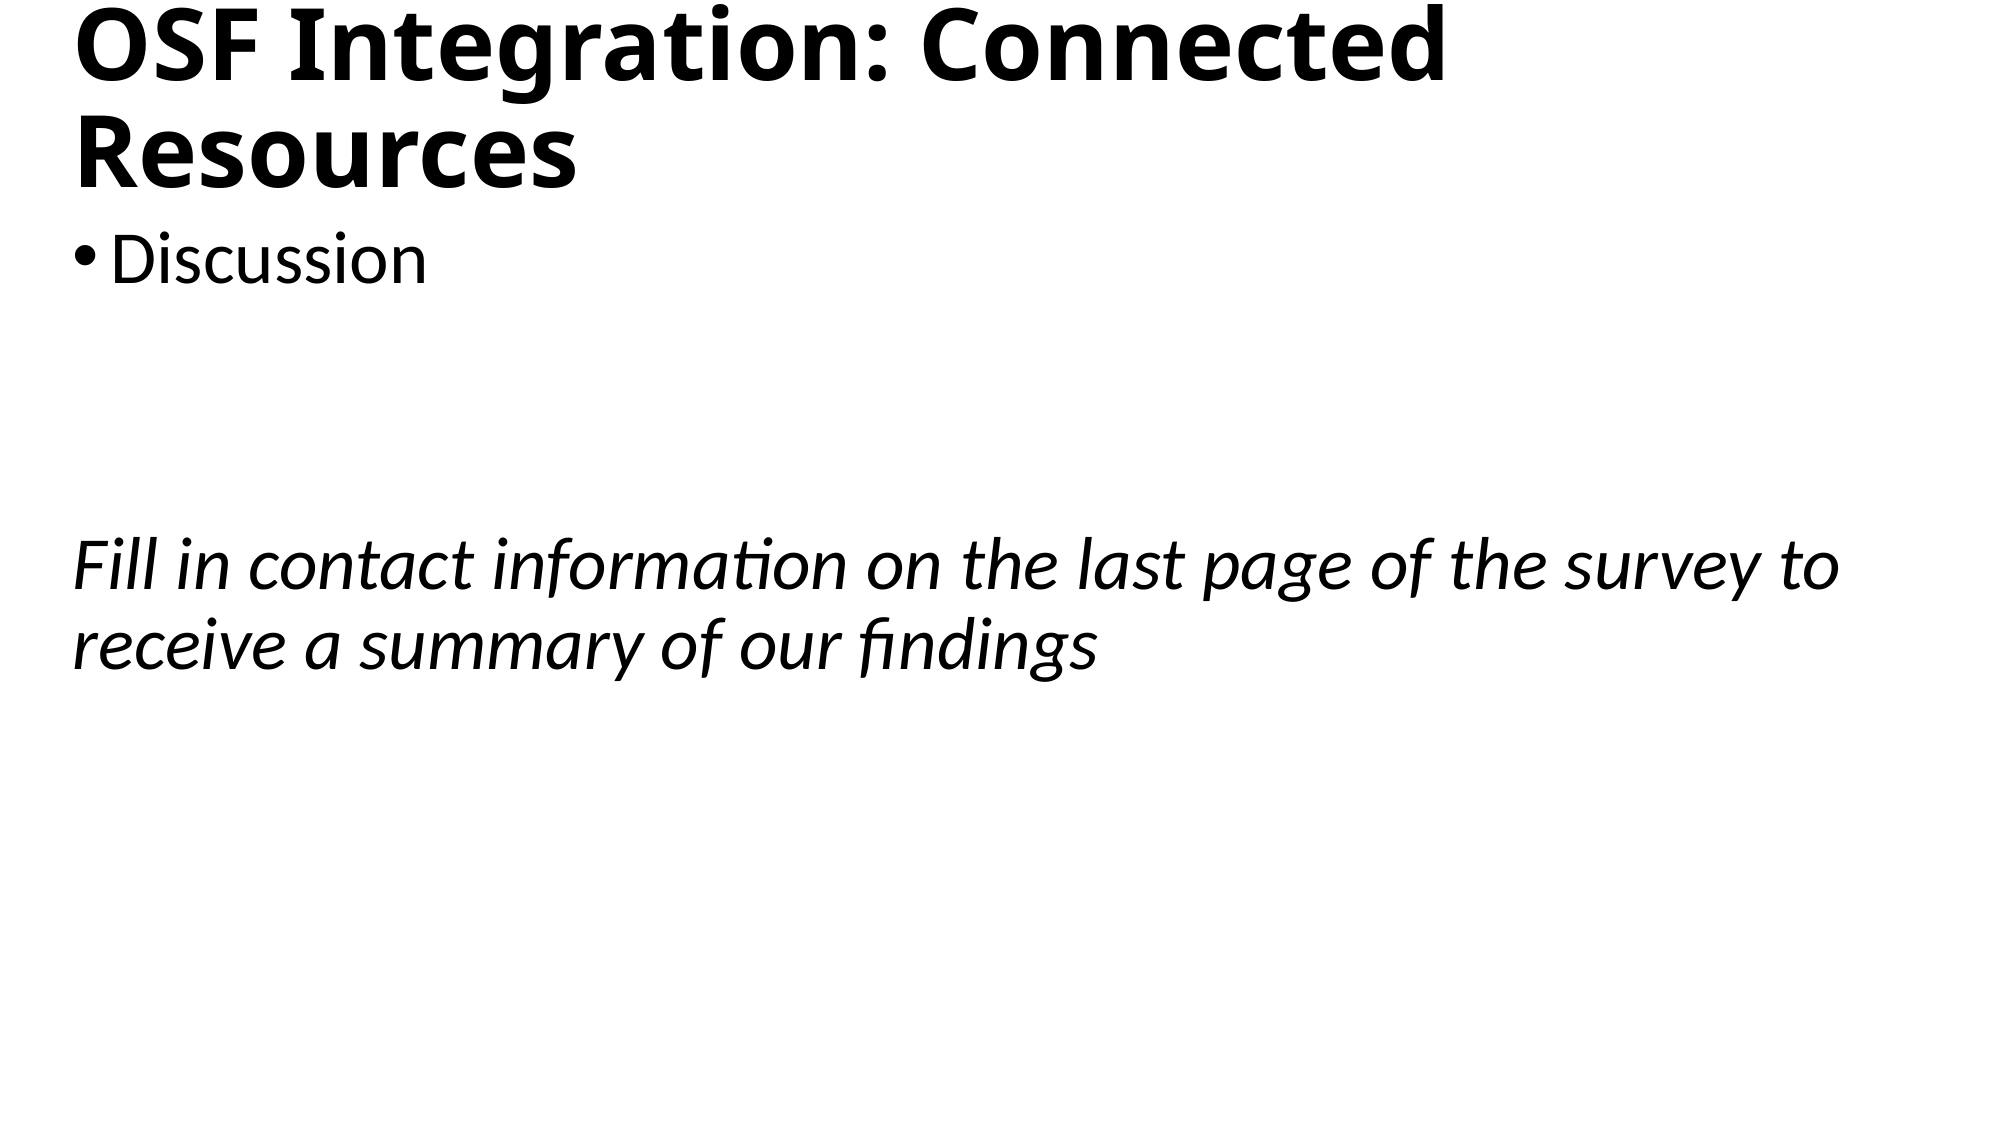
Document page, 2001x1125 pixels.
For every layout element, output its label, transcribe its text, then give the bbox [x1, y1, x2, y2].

title OSF Integration: Connected Resources [57, 26, 1948, 177]
list Discussion Fill in contact information on the last page of the survey to receive a summary of our findings [57, 211, 1948, 1017]
